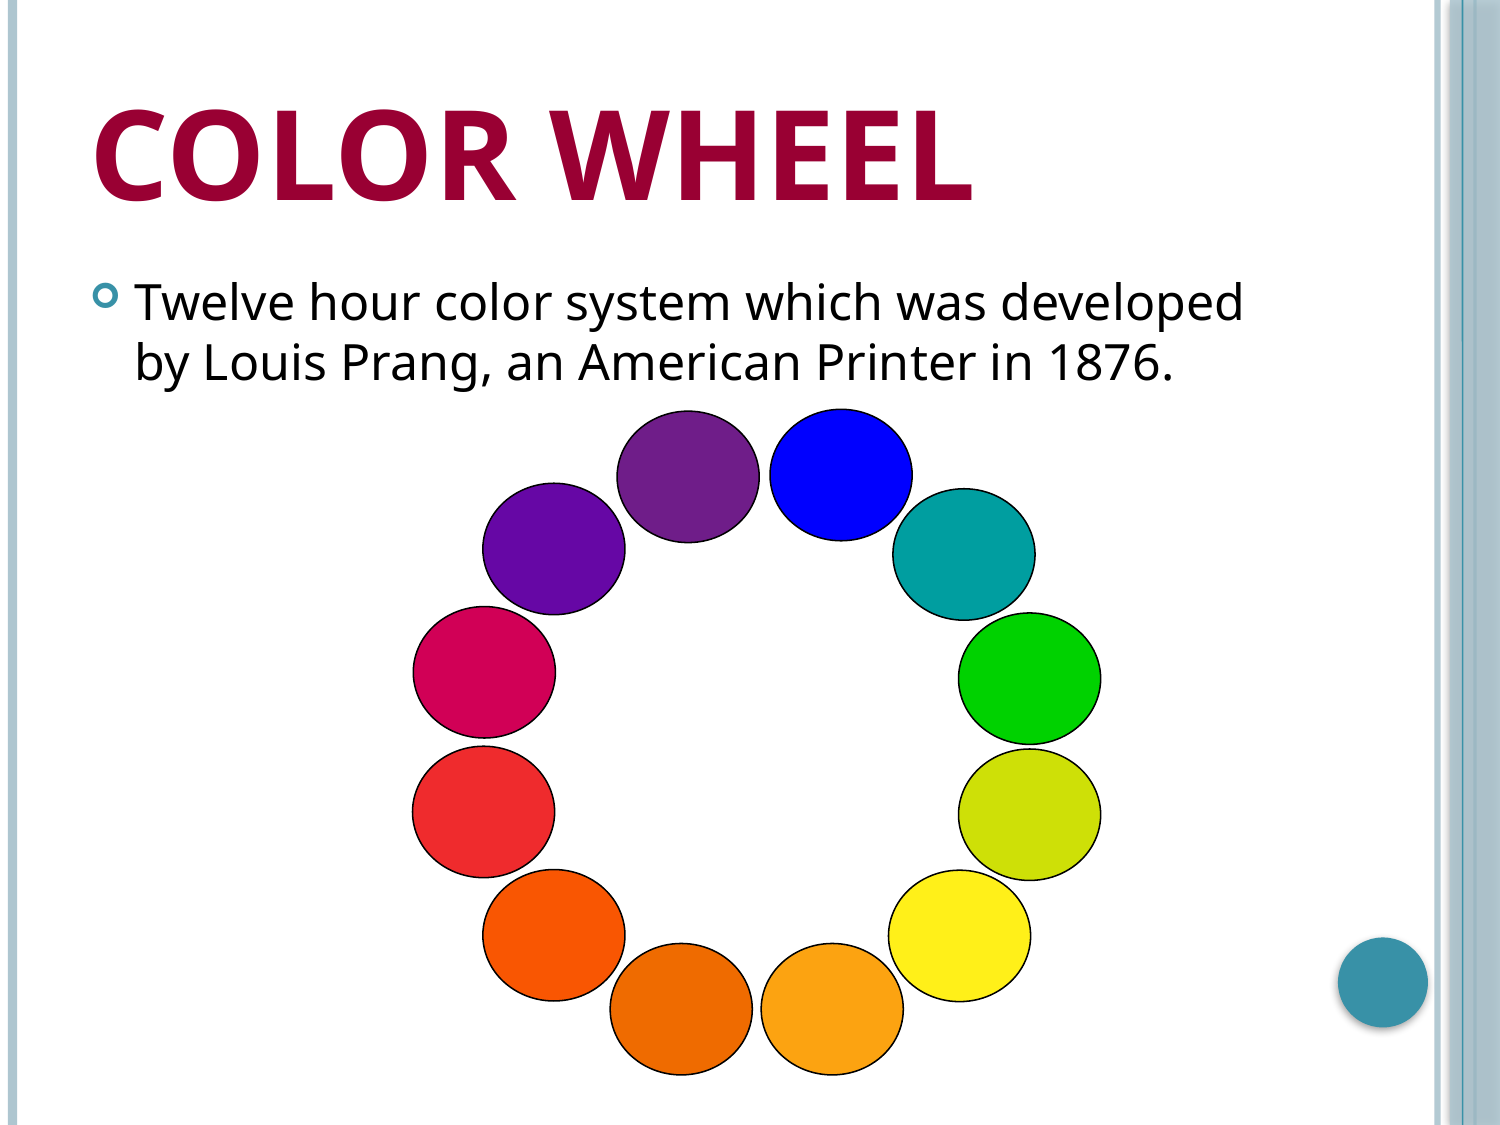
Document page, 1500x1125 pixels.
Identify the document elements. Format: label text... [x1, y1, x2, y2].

title Color wheel [75, 45, 1300, 233]
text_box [411, 408, 1102, 1076]
list Twelve hour color system which was developed by Louis Prang, an American Printer in 1876. [75, 262, 1300, 1062]
